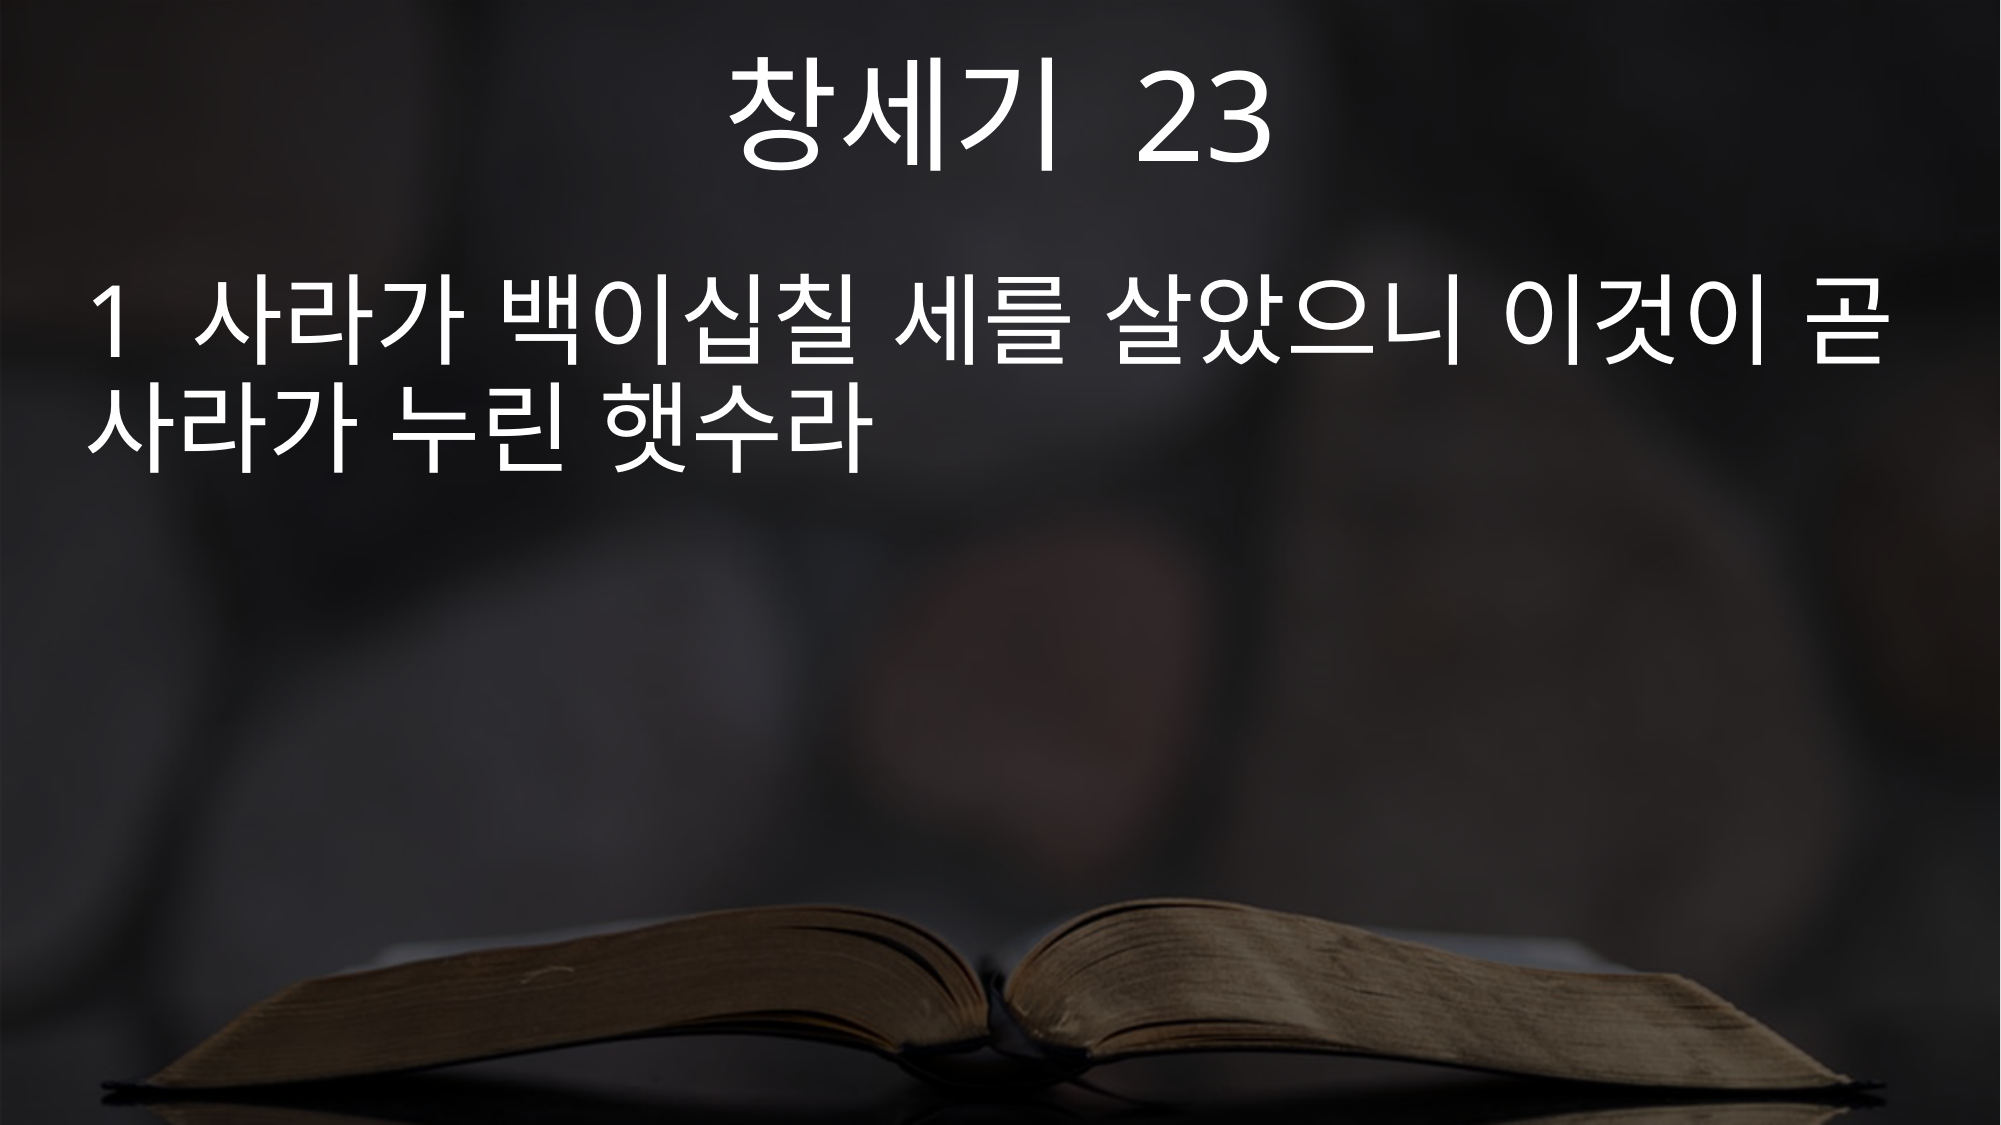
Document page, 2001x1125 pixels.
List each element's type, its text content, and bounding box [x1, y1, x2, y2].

footer 창세기 23 [0, 32, 2000, 192]
list 1 사라가 백이십칠 세를 살았으니 이것이 곧 사라가 누린 햇수라 [69, 263, 1953, 423]
picture [0, 0, 2001, 1125]
